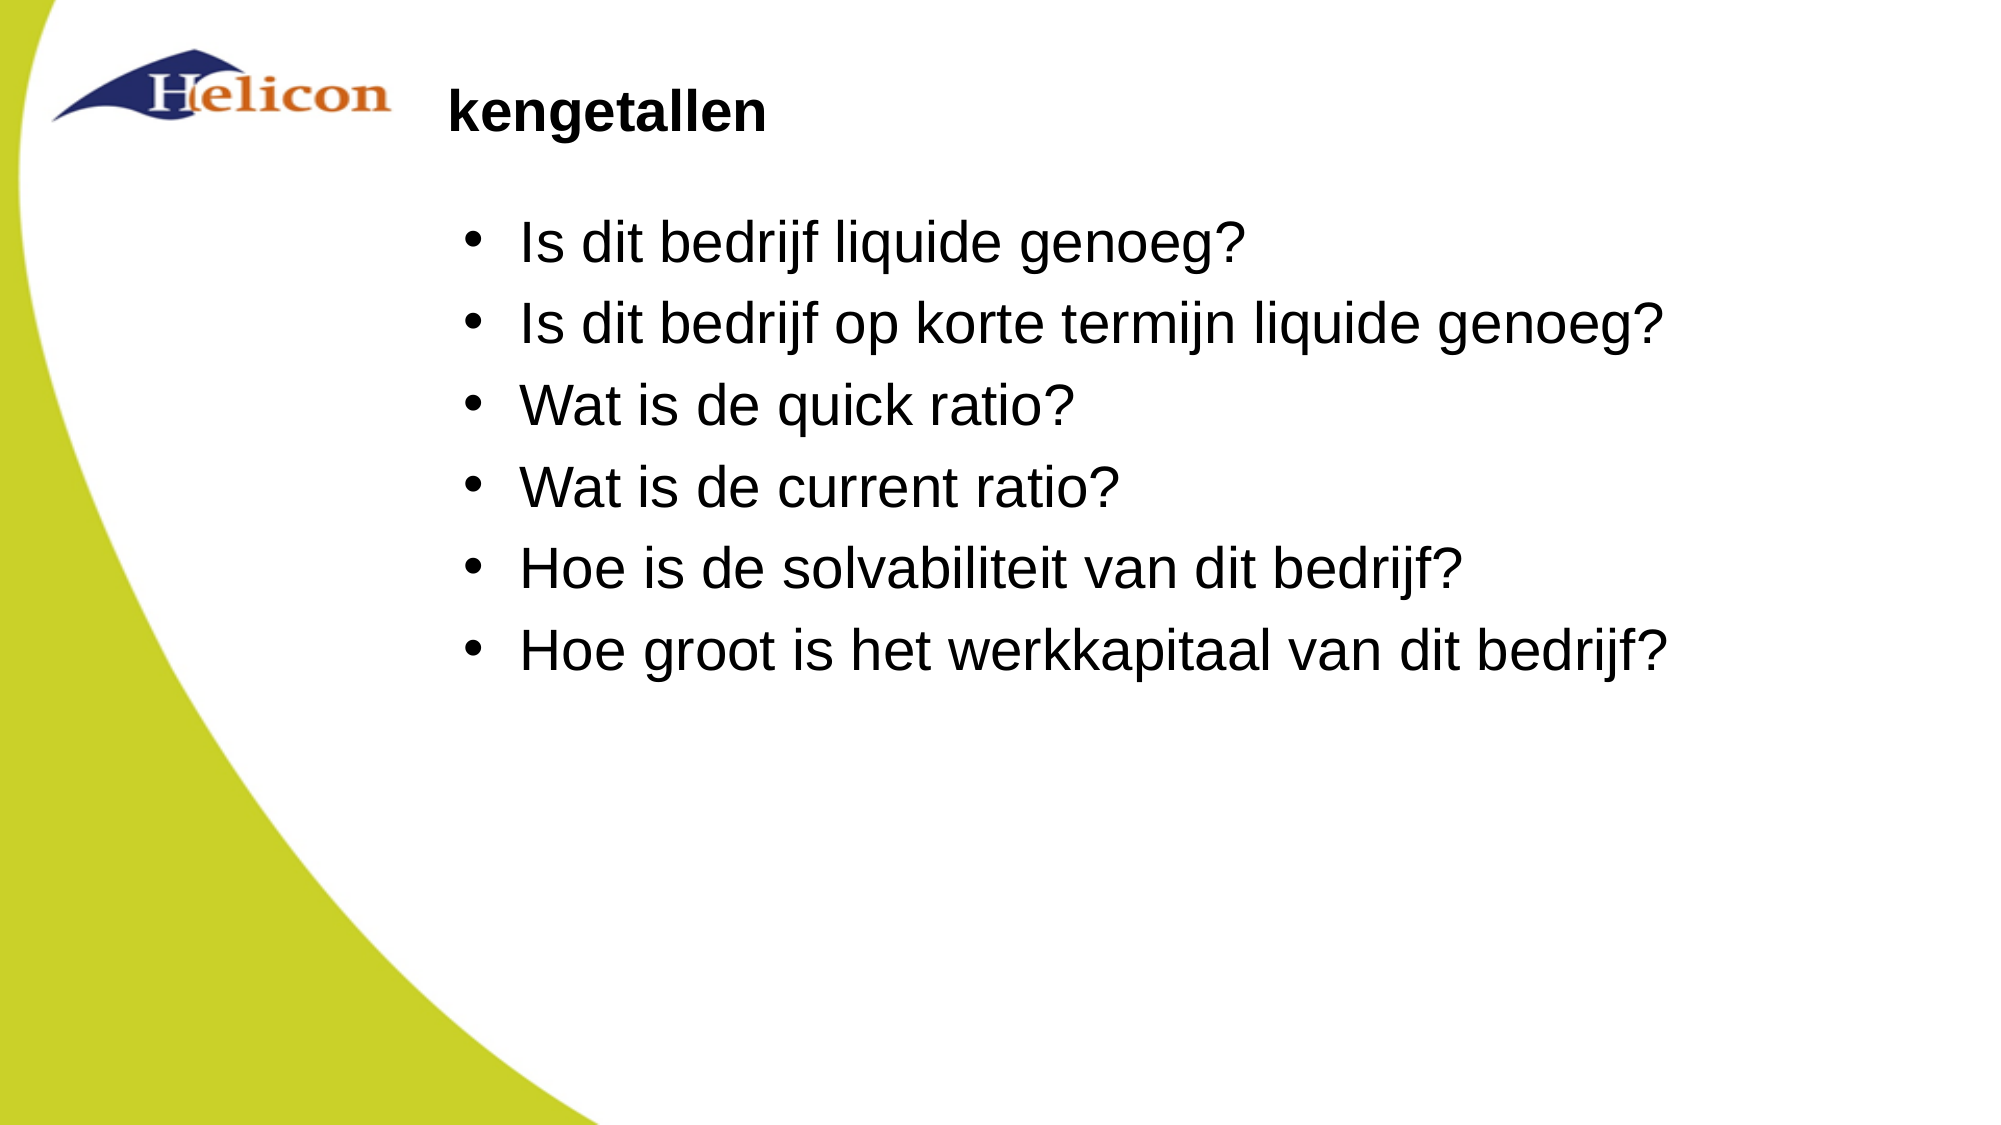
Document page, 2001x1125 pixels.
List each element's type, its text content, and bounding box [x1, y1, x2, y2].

picture [0, 0, 2000, 1125]
list Is dit bedrijf liquide genoeg? Is dit bedrijf op korte termijn liquide genoeg? Wat is de quick ratio? Wat is de current ratio? Hoe is de solvabiliteit van dit bedrijf? Hoe groot is het werkkapitaal van dit bedrijf? [448, 196, 1900, 1005]
title kengetallen [432, 54, 1887, 161]
